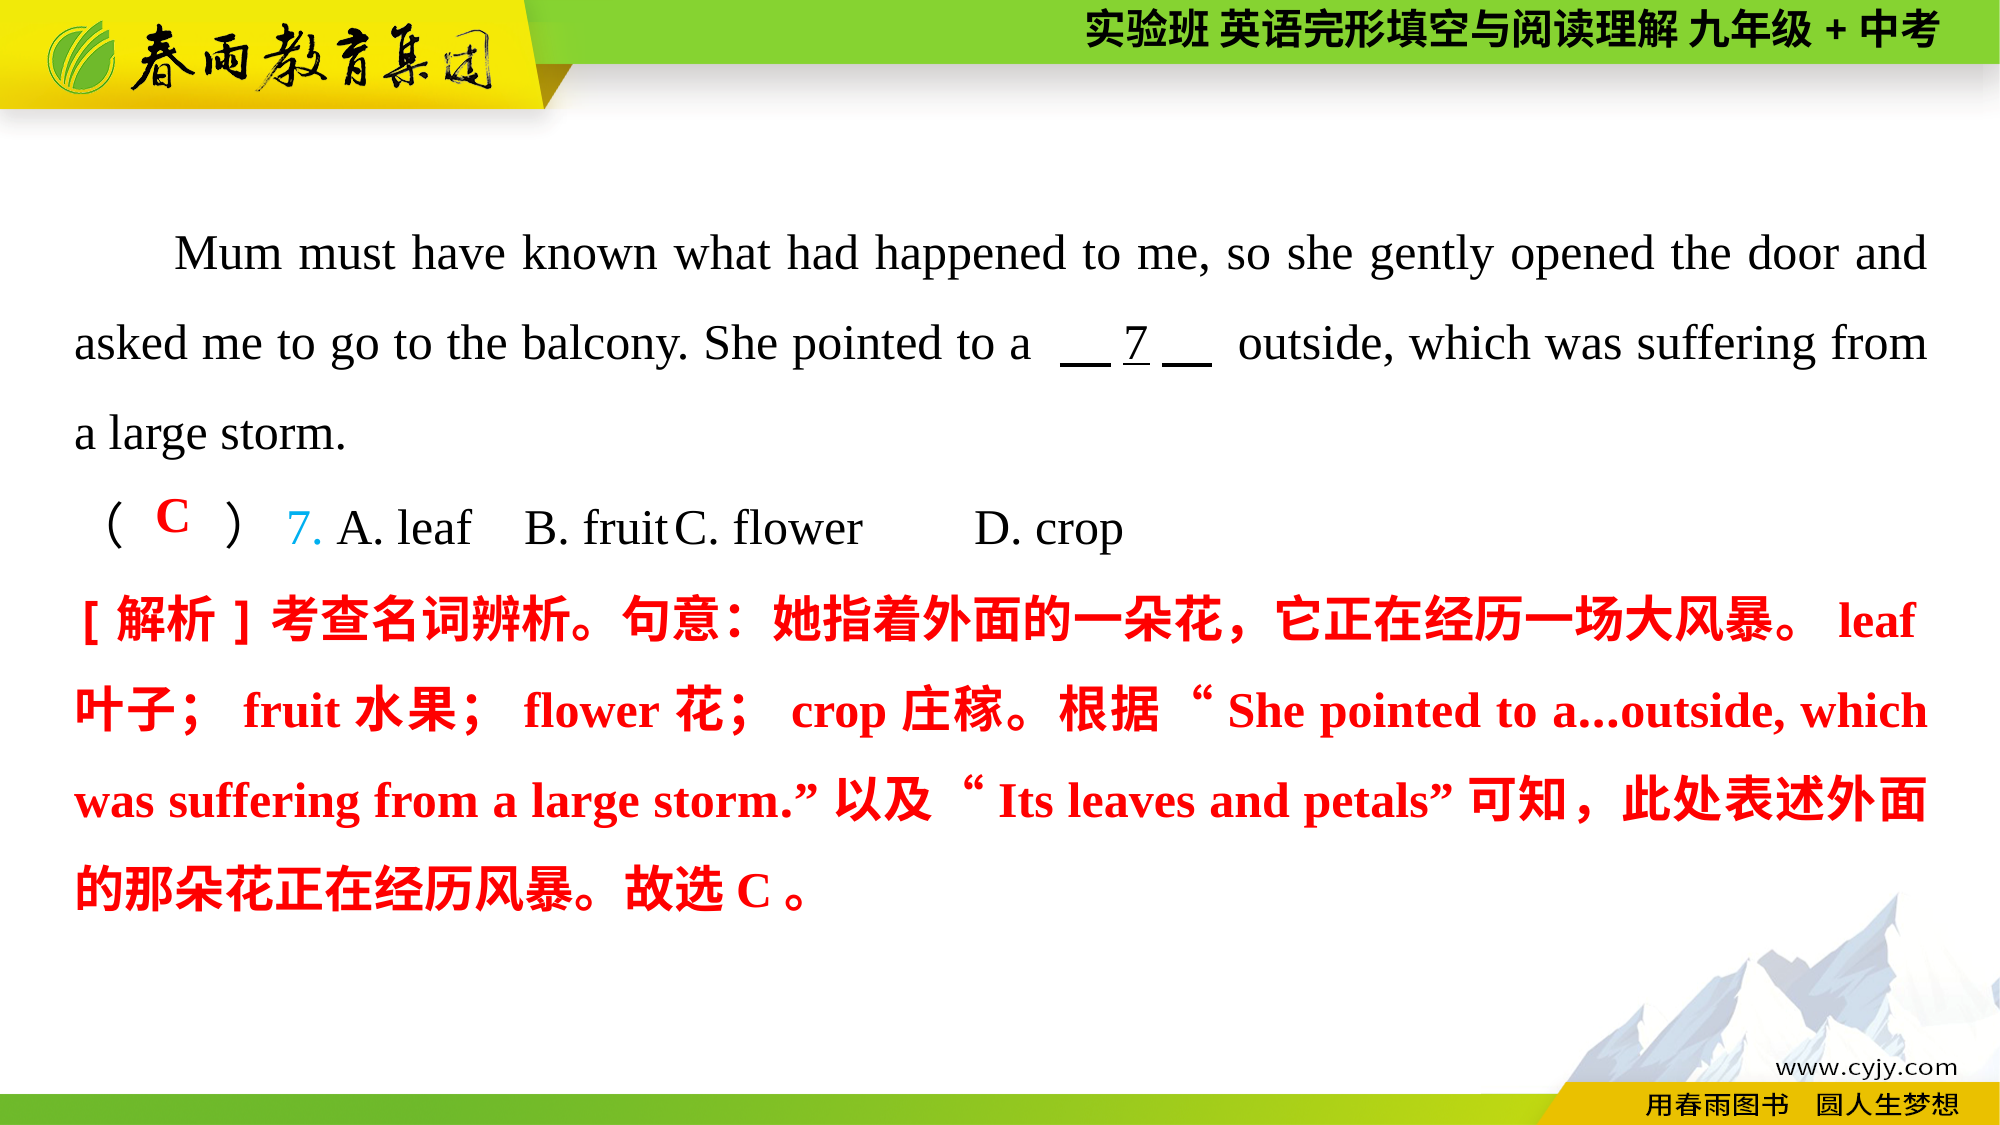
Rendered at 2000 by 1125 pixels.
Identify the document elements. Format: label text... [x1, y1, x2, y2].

text_box C [140, 475, 206, 551]
list Mum must have known what had happened to me, so she gently opened the door and asked me to go to the balcony. She pointed to a 7 outside, which was suffering from a large storm. [59, 182, 1944, 456]
text_box [解析]考查名词辨析。句意：她指着外面的一朵花，它正在经历一场大风暴。leaf叶子；fruit水果；flower花；crop庄稼。根据“She pointed to a...outside, which was suffering from a large storm.”以及“Its leaves and petals”可知，此处表述外面的那朵花正在经历风暴。故选C。 [59, 562, 1944, 925]
text_box （ ）7. A. leaf B. fruit C. flower D. crop [59, 456, 1944, 562]
picture [0, 0, 2000, 1125]
